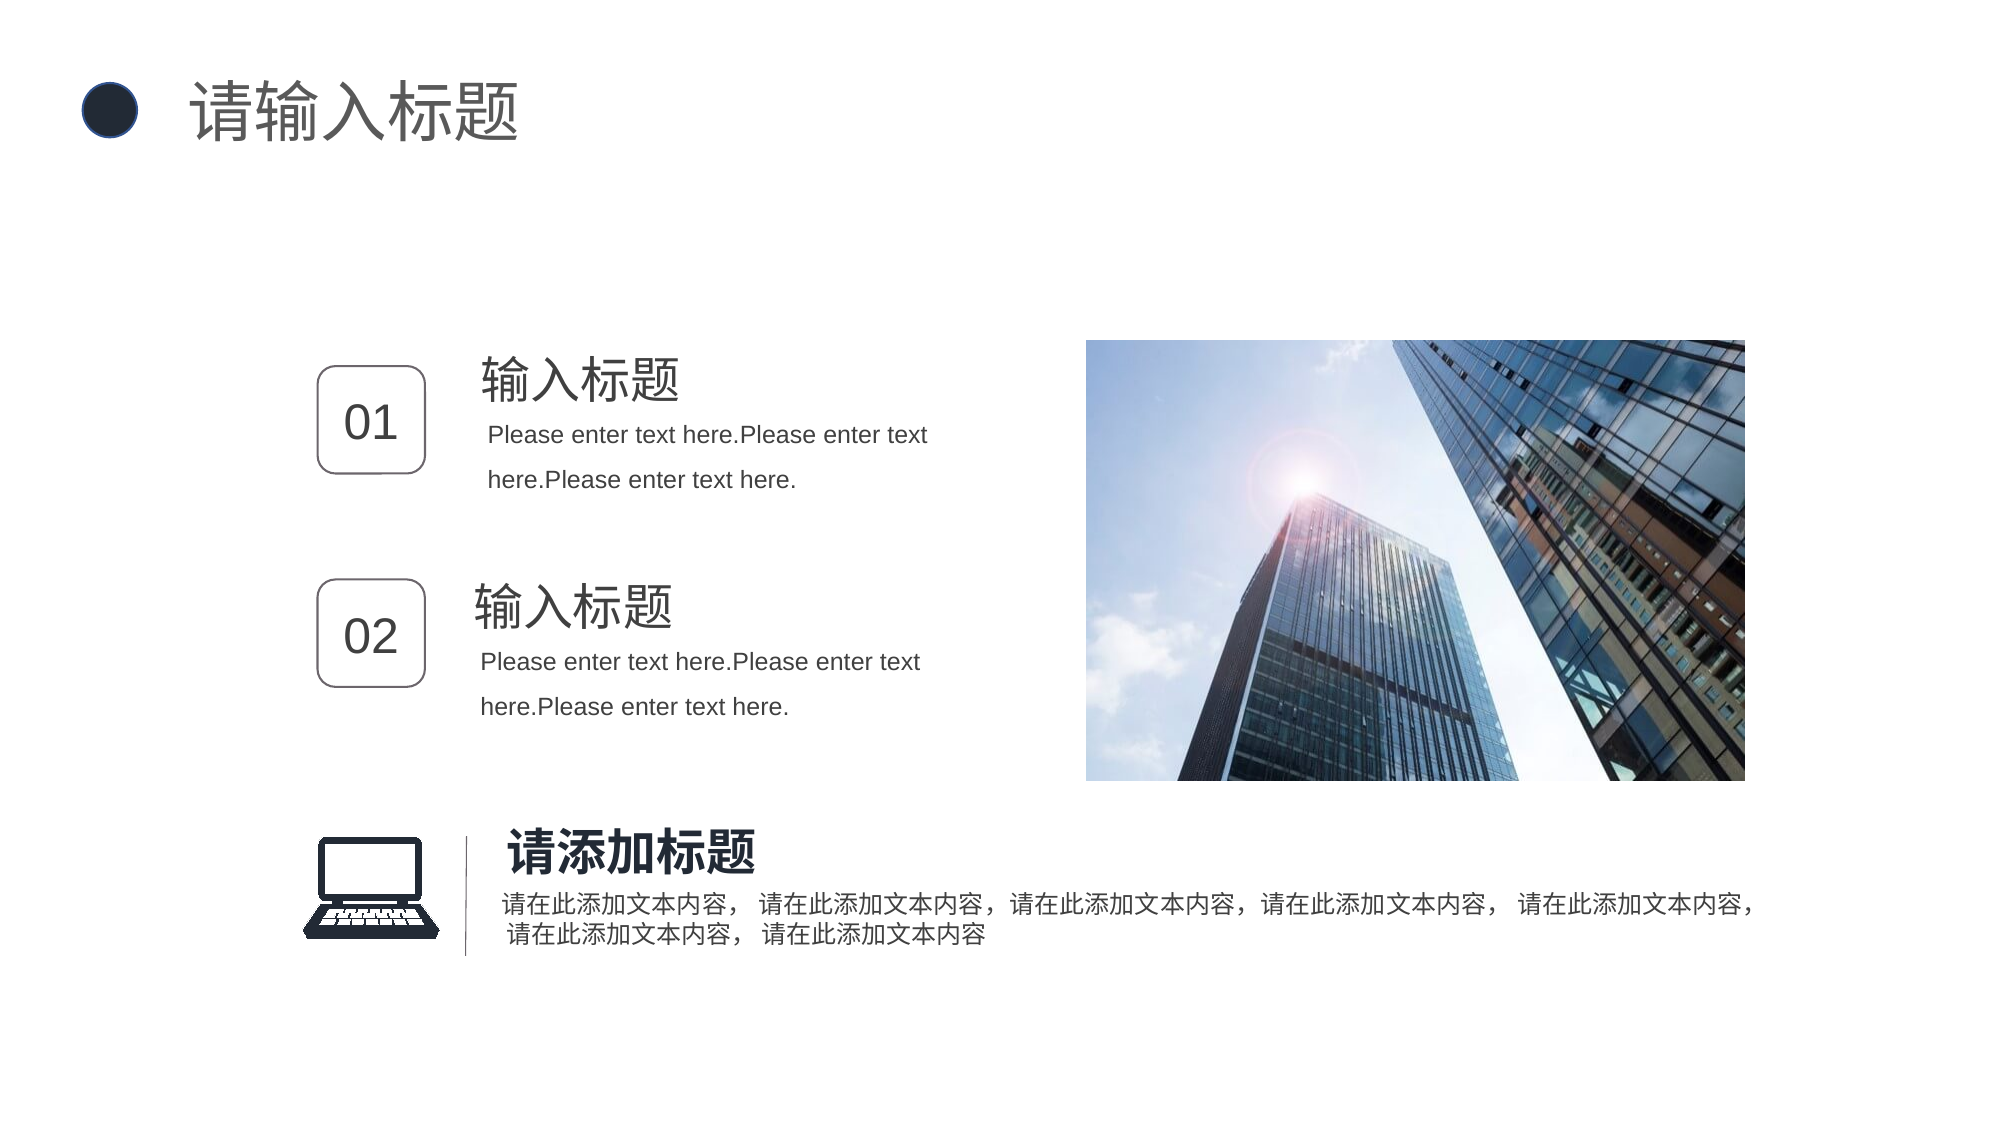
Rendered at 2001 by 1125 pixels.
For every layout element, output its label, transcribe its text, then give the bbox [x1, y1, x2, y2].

picture [1085, 340, 1745, 781]
text_box 请输入标题 [172, 62, 536, 157]
text_box 02 [316, 578, 426, 688]
text_box 输入标题 [465, 340, 802, 416]
text_box 01 [316, 365, 427, 475]
text_box Please enter text here.Please enter text here.Please enter text here. [472, 396, 1039, 501]
text_box 输入标题 [458, 567, 795, 643]
text_box [81, 81, 139, 139]
text_box 请添加标题 [491, 812, 772, 888]
text_box Please enter text here.Please enter text here.Please enter text here. [465, 623, 1015, 728]
text_box [302, 836, 441, 940]
text_box 请在此添加文本内容， 请在此添加文本内容，请在此添加文本内容，请在此添加文本内容， 请在此添加文本内容， 请在此添加文本内容， 请在此添加文本内容 [501, 888, 1745, 949]
